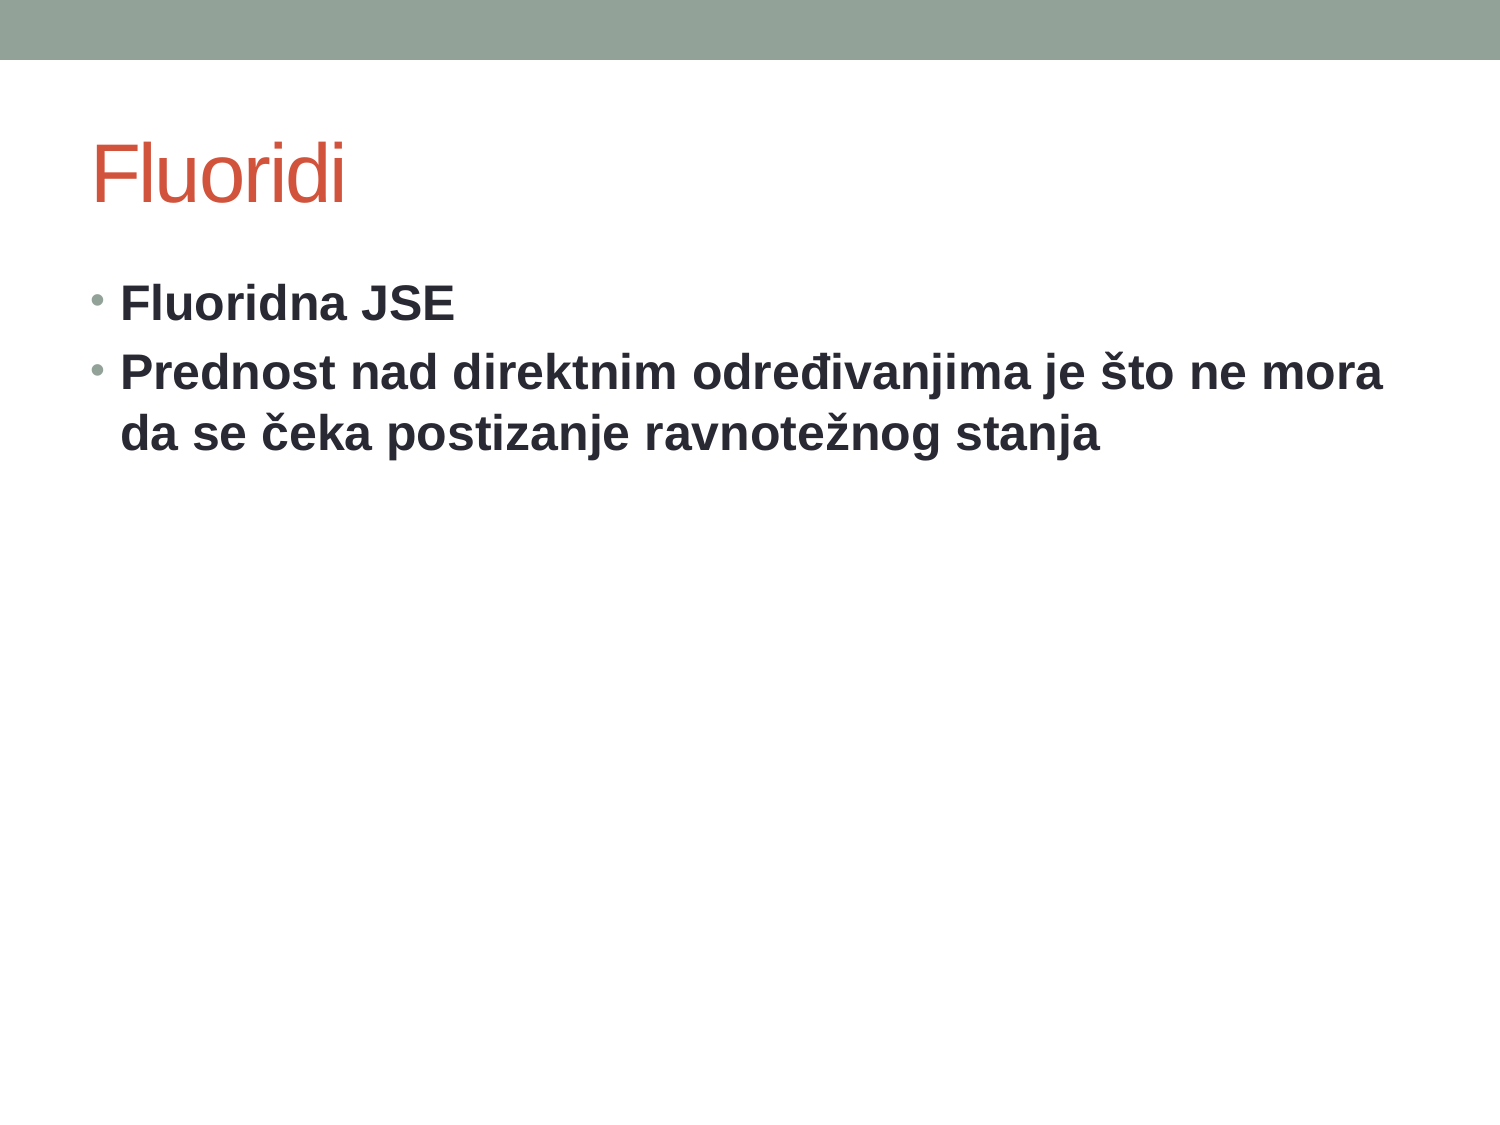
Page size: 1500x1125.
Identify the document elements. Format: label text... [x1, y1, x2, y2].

title Fluoridi [75, 87, 1425, 250]
list Fluoridna JSE Prednost nad direktnim određivanjima je što ne mora da se čeka postizanje ravnotežnog stanja [75, 262, 1425, 1063]
